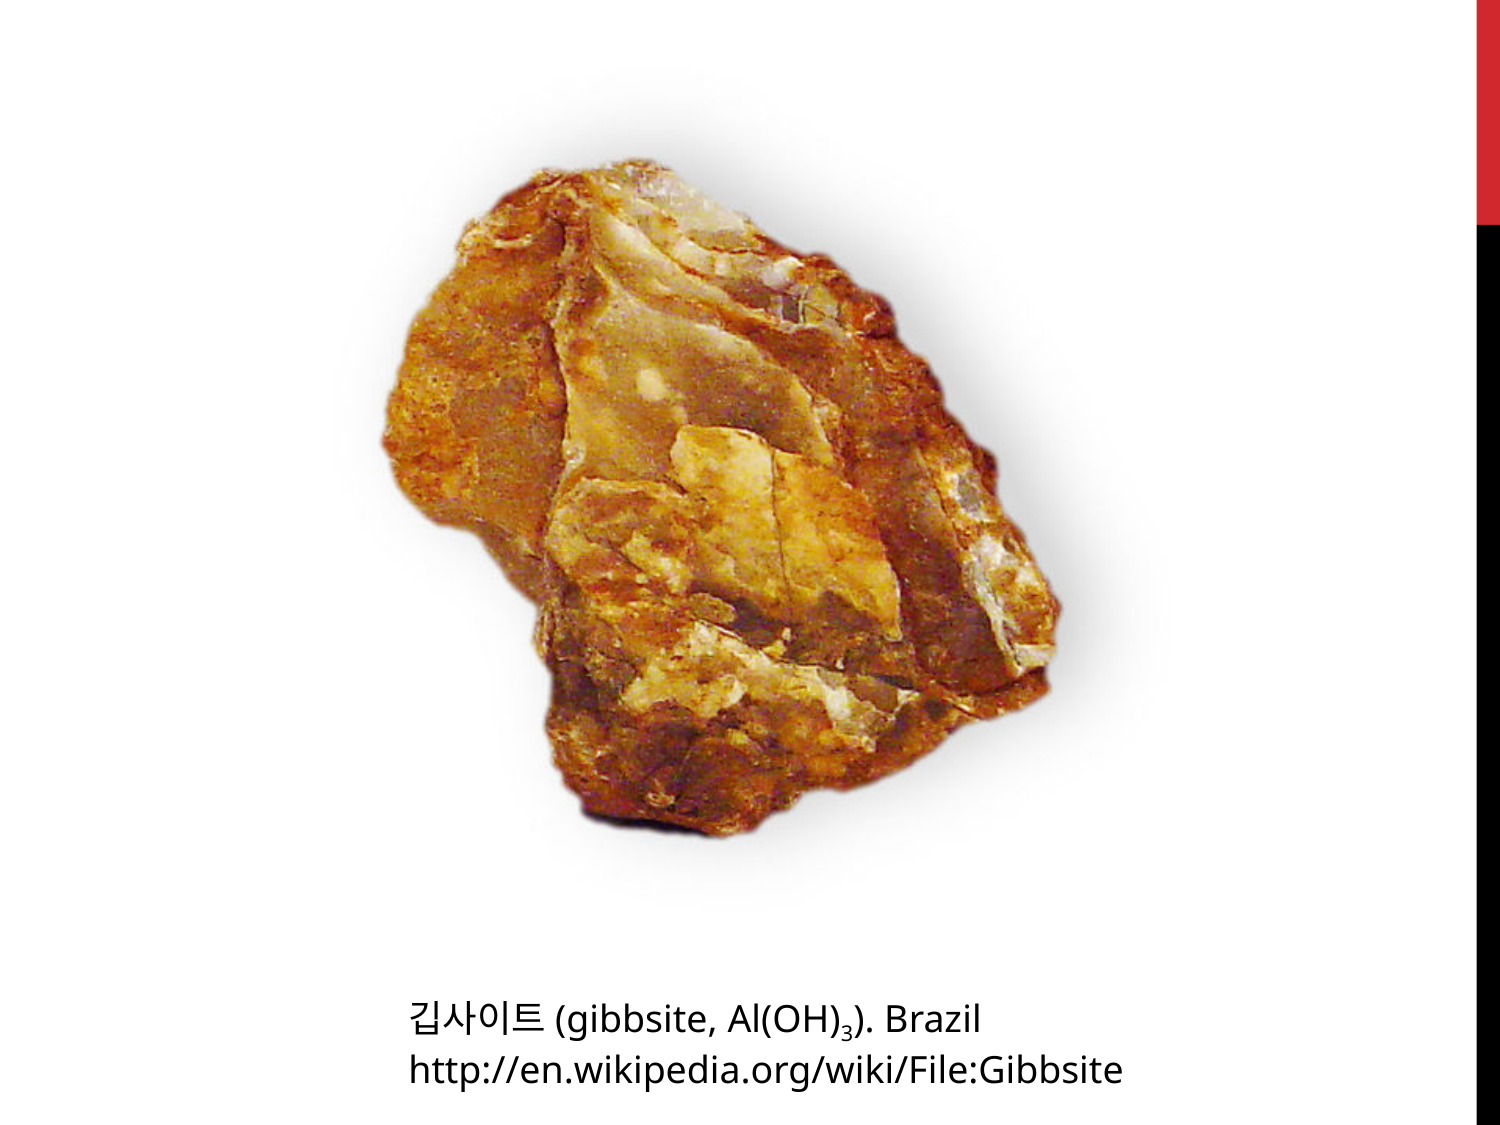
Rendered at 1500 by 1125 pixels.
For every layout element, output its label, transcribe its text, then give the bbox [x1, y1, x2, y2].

picture [253, 30, 1192, 969]
text_box 깁사이트(gibbsite, Al(OH)3). Brazil http://en.wikipedia.org/wiki/File:Gibbsite [393, 987, 1140, 1099]
